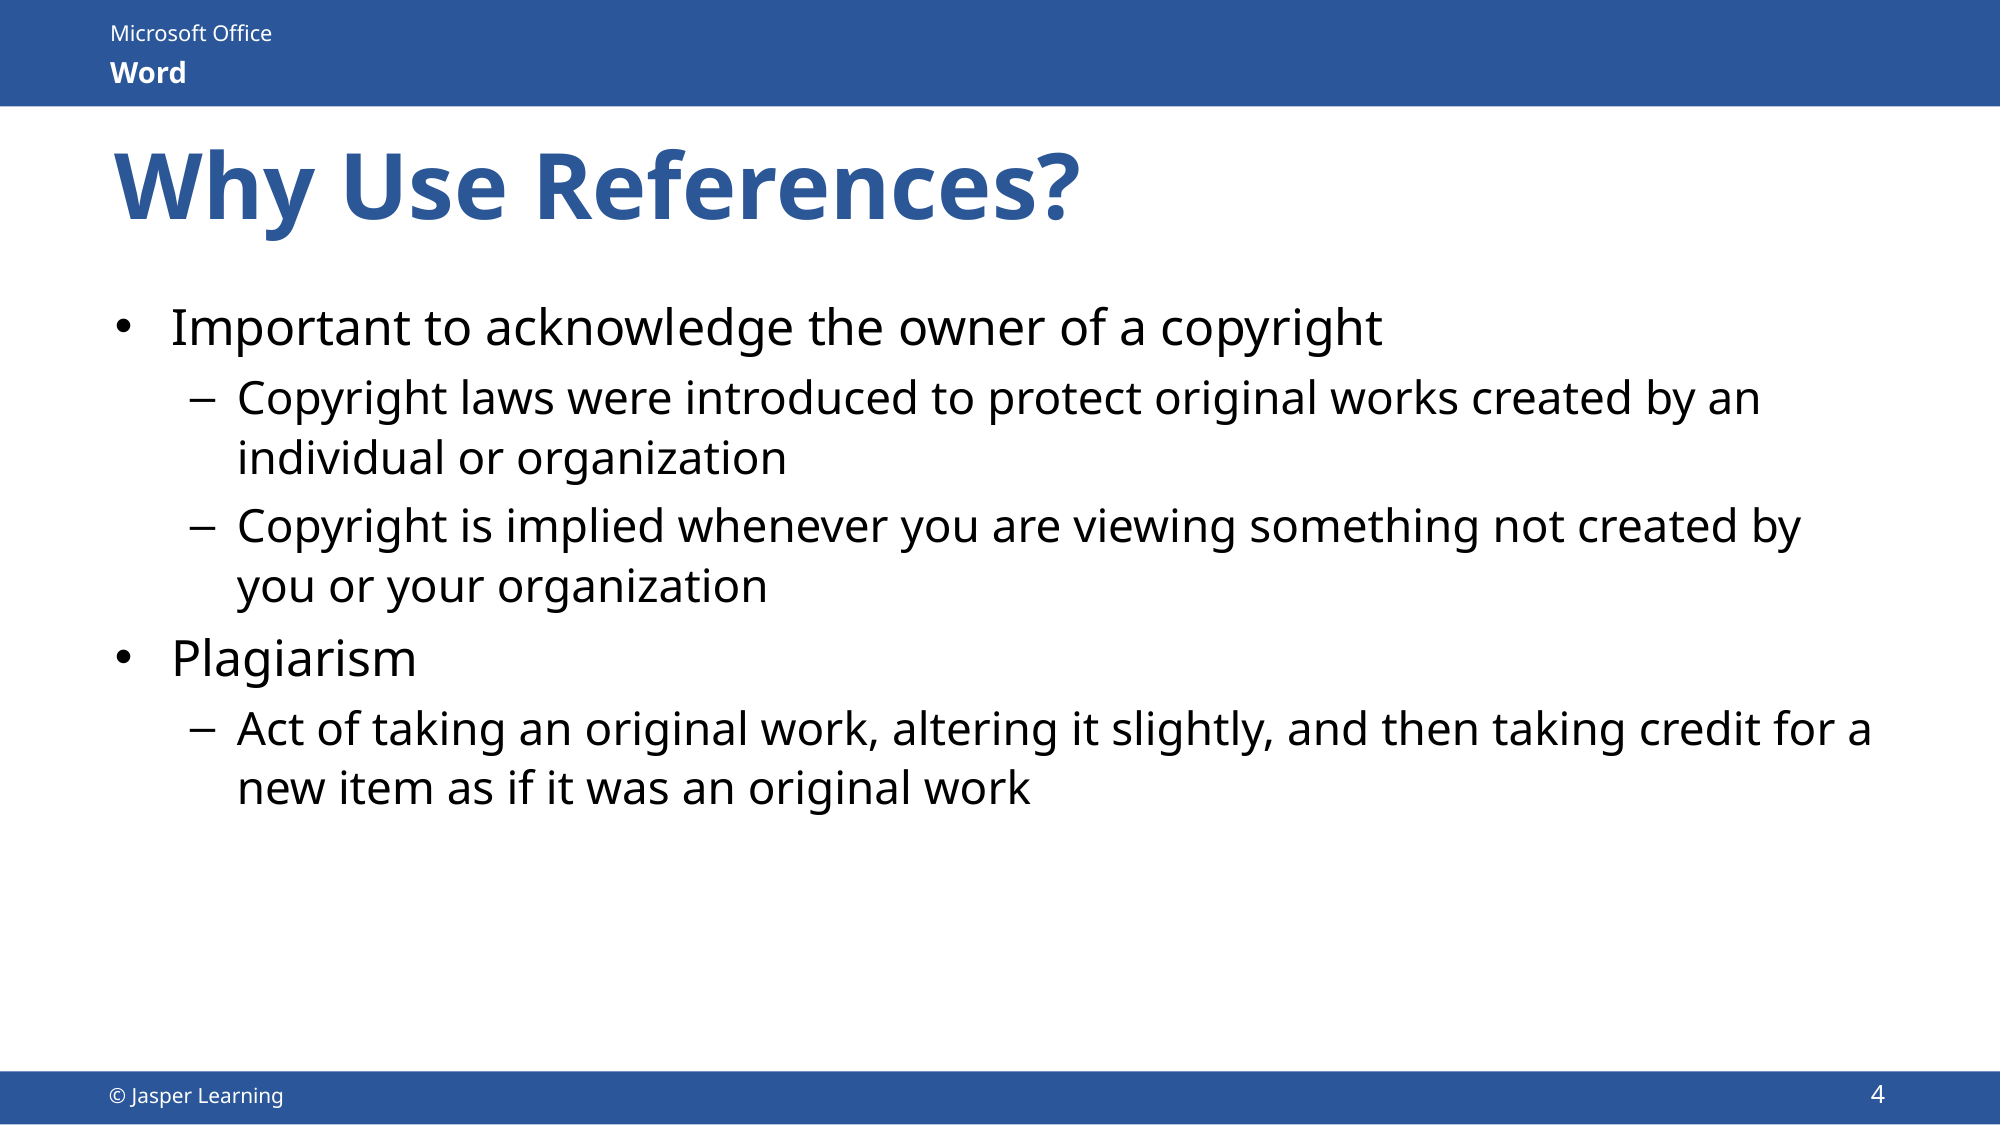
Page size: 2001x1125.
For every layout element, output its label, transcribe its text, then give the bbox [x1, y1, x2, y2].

slide_number 4 [1433, 1065, 1900, 1125]
list Important to acknowledge the owner of a copyright Copyright laws were introduced to protect original works created by an individual or organization Copyright is implied whenever you are viewing something not created by you or your organization Plagiarism Act of taking an original work, altering it slightly, and then taking credit for a new item as if it was an original work [99, 283, 1900, 1026]
title Why Use References? [99, 118, 1866, 248]
footer © Jasper Learning [94, 1066, 769, 1125]
